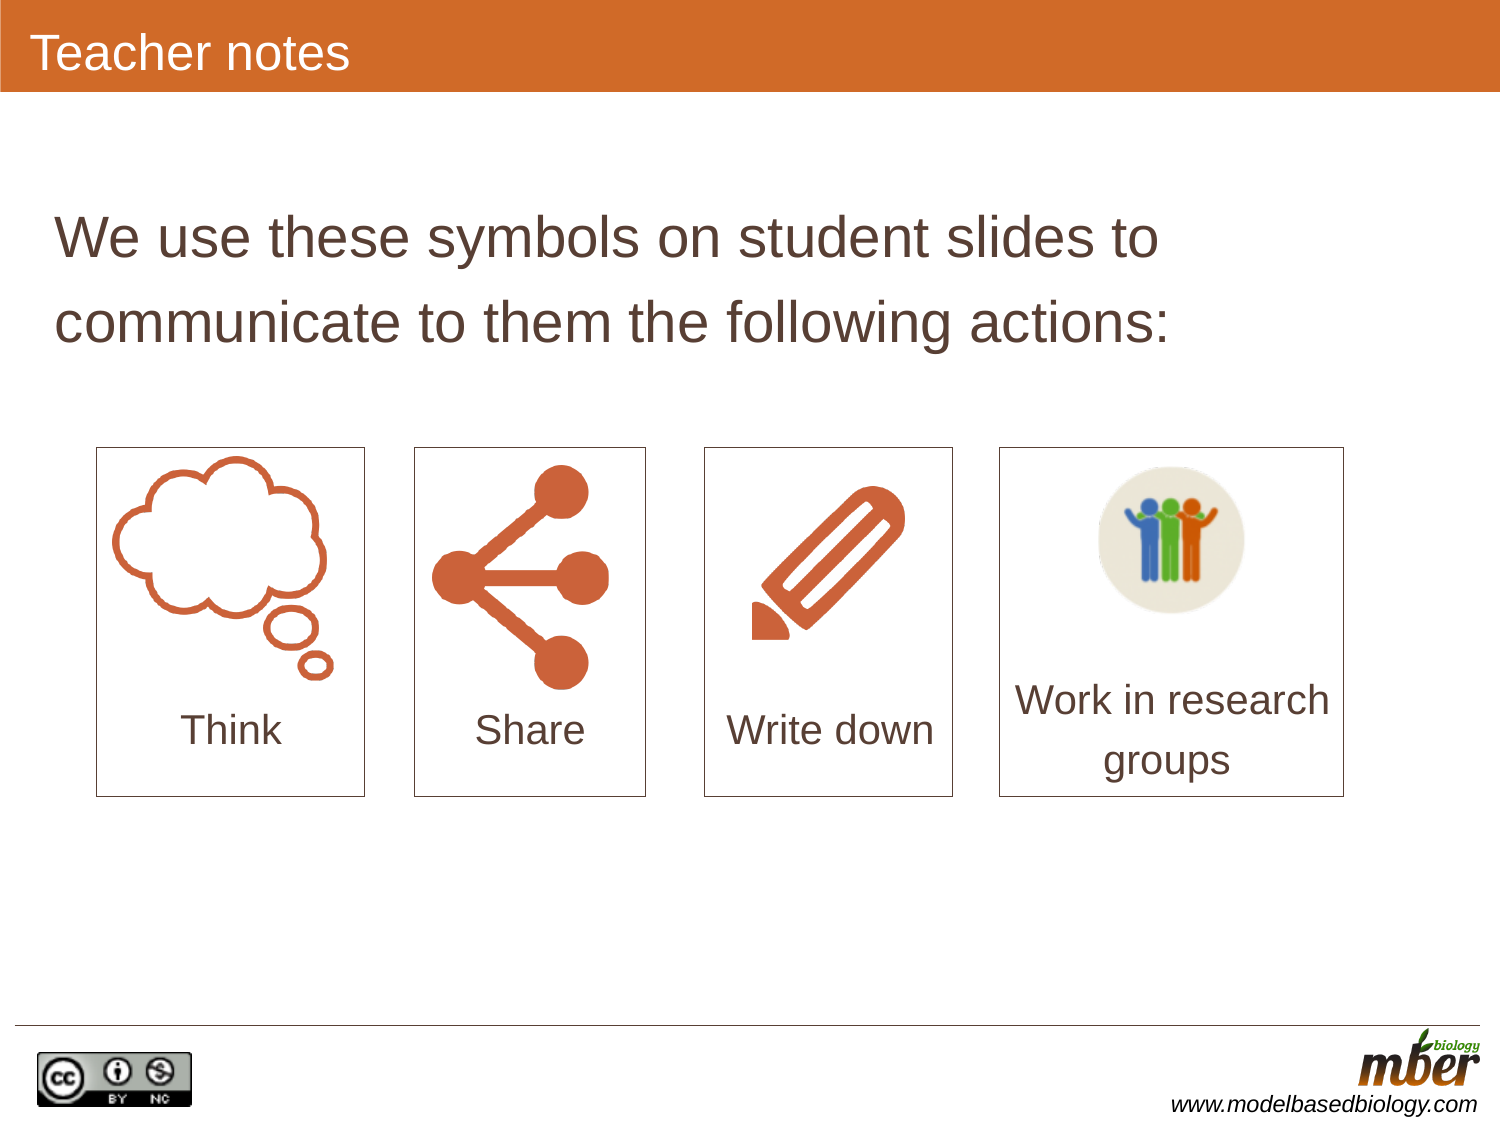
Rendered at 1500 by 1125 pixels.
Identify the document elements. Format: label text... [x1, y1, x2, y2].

picture [751, 485, 905, 640]
picture [1358, 1028, 1480, 1086]
picture [1097, 466, 1247, 615]
picture [112, 456, 334, 681]
text_box [96, 447, 365, 797]
text_box [414, 447, 646, 797]
text_box [999, 447, 1344, 797]
picture [432, 465, 609, 690]
text_box [704, 447, 953, 797]
text_box We use these symbols on student slides to communicate to them the following actions: [49, 179, 1451, 360]
title Teacher notes [14, 11, 1480, 89]
picture [37, 1052, 192, 1108]
